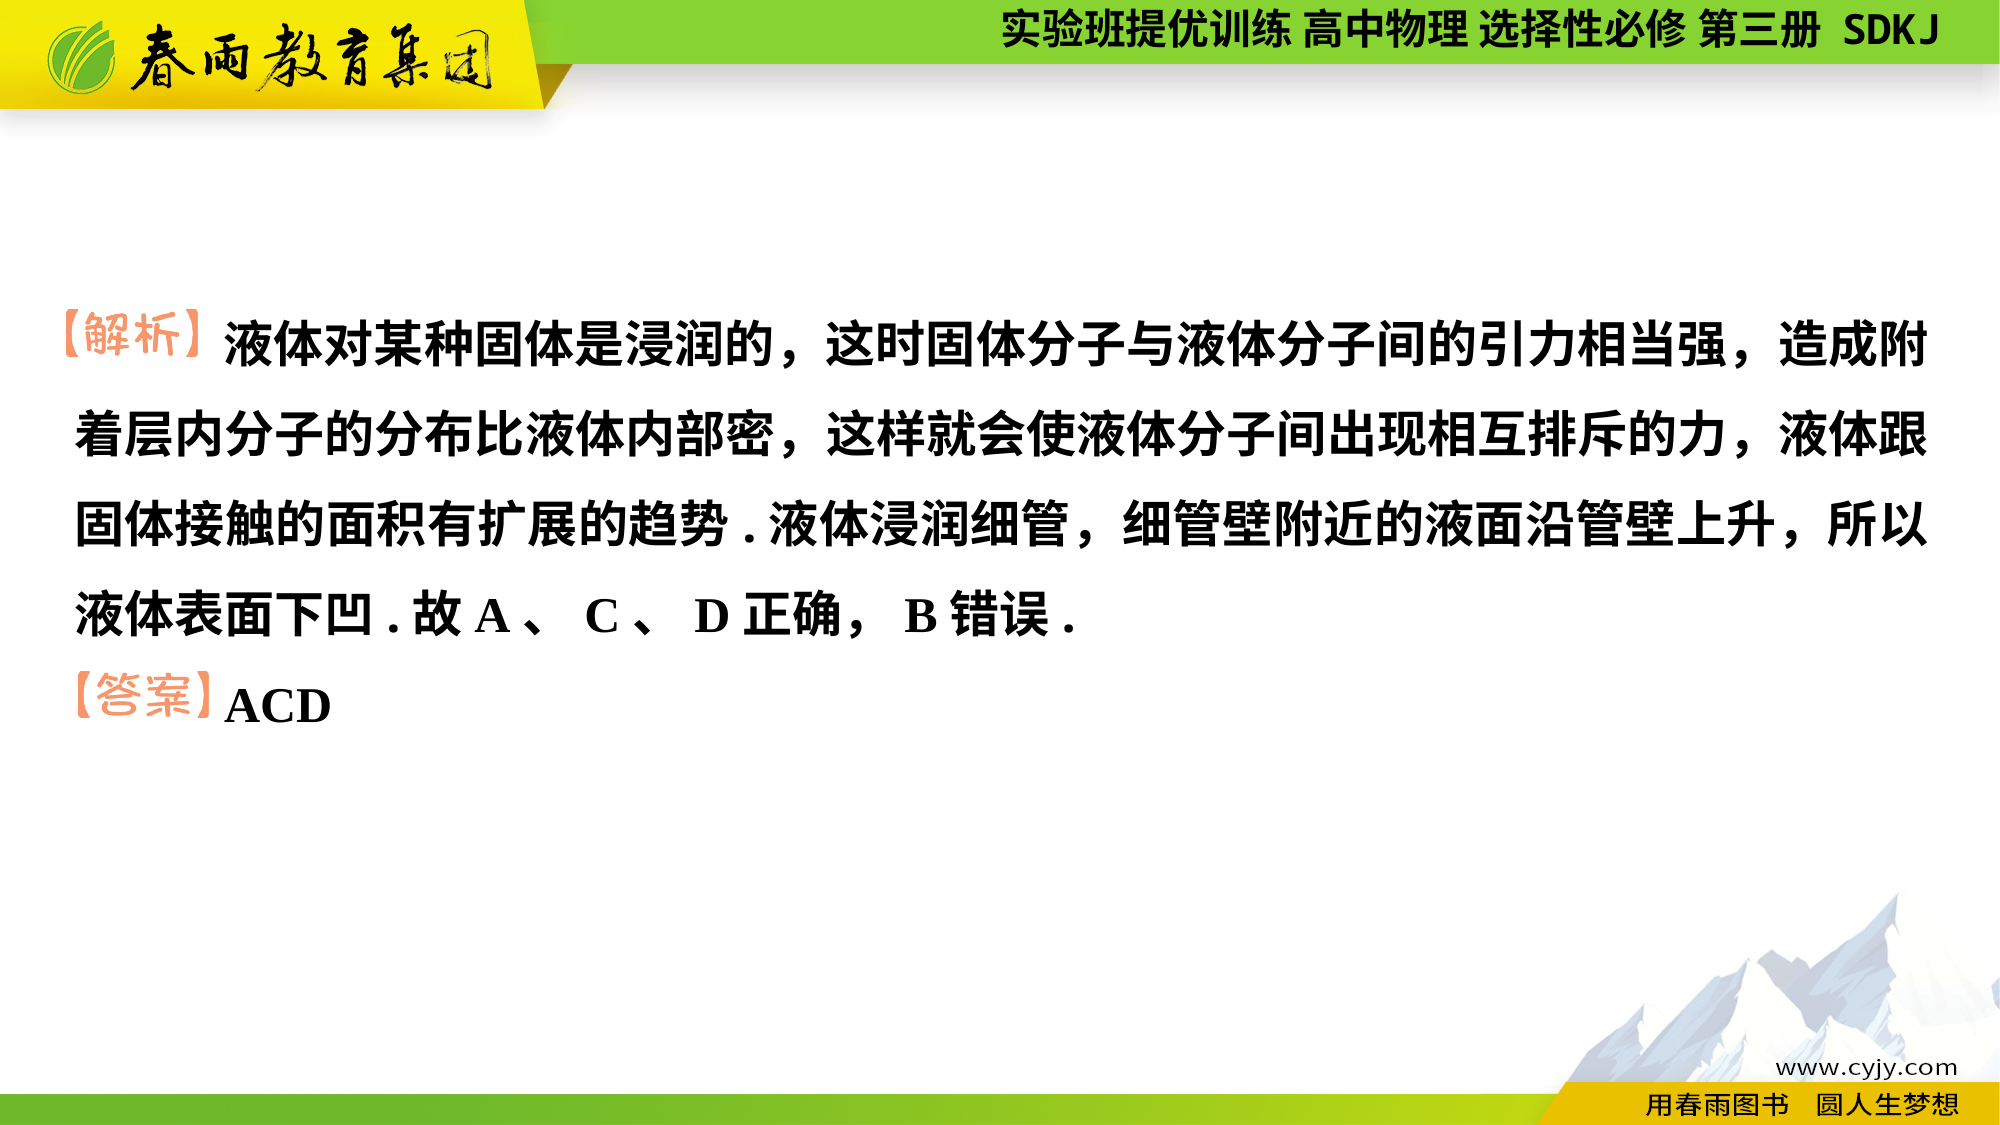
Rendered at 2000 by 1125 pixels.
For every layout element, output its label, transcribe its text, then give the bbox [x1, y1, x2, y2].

text_box ACD [59, 634, 1944, 740]
picture [0, 0, 2000, 1125]
list 液体对某种固体是浸润的，这时固体分子与液体分子间的引力相当强，造成附着层内分子的分布比液体内部密，这样就会使液体分子间出现相互排斥的力，液体跟固体接触的面积有扩展的趋势.液体浸润细管，细管壁附近的液面沿管壁上升，所以液体表面下凹.故A、C、D正确，B错误. [59, 274, 1944, 634]
